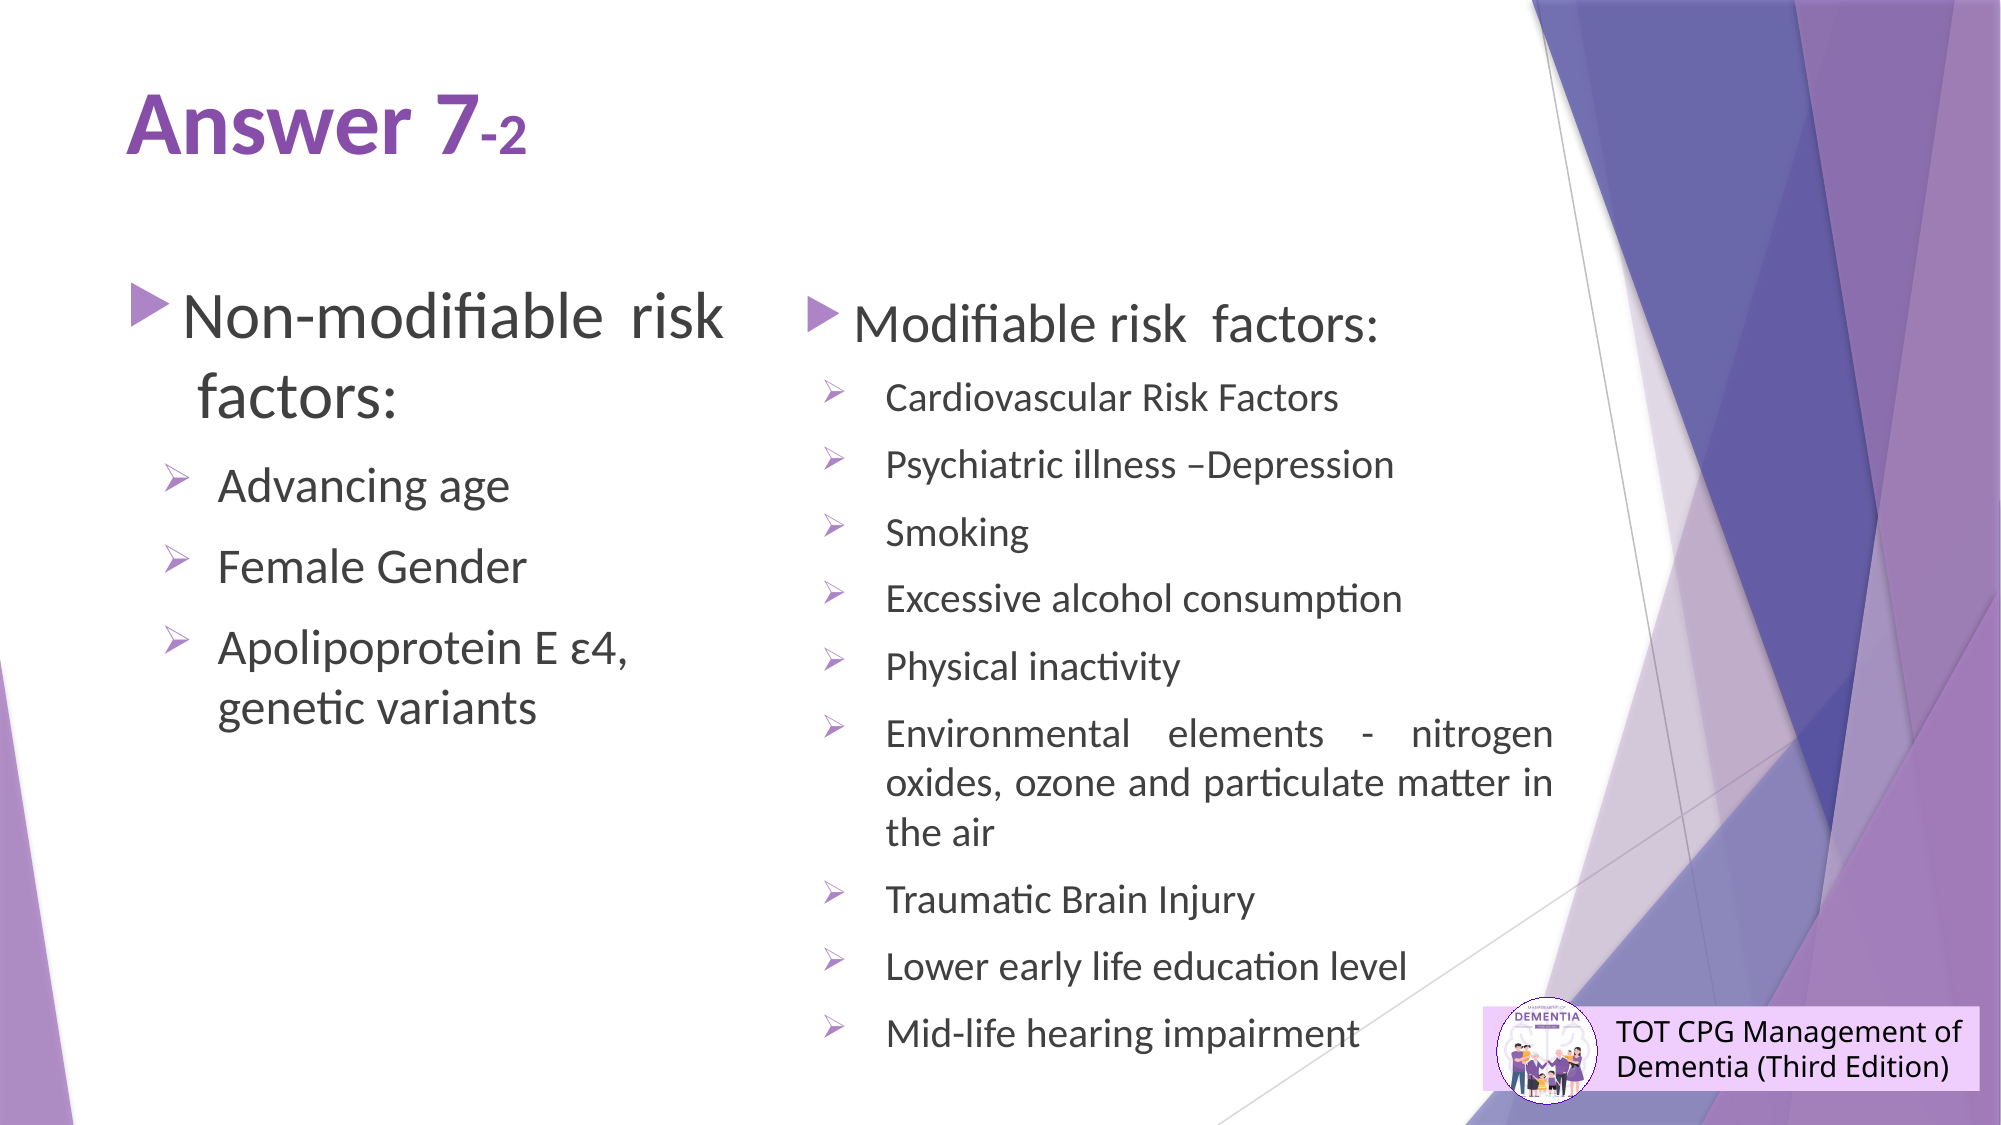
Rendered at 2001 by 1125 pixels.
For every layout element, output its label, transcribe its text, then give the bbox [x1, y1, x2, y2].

title Answer 7-2 [111, 55, 1522, 265]
text_box Modifiable risk factors: Cardiovascular Risk Factors Psychiatric illness –Depression Smoking Excessive alcohol consumption Physical inactivity Environmental elements - nitrogen oxides, ozone and particulate matter in the air Traumatic Brain Injury Lower early life education level Mid-life hearing impairment [788, 279, 1570, 1072]
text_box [1482, 996, 1981, 1105]
list Non-modifiable risk factors: Advancing age Female Gender Apolipoprotein E ɛ4, genetic variants [111, 264, 741, 944]
